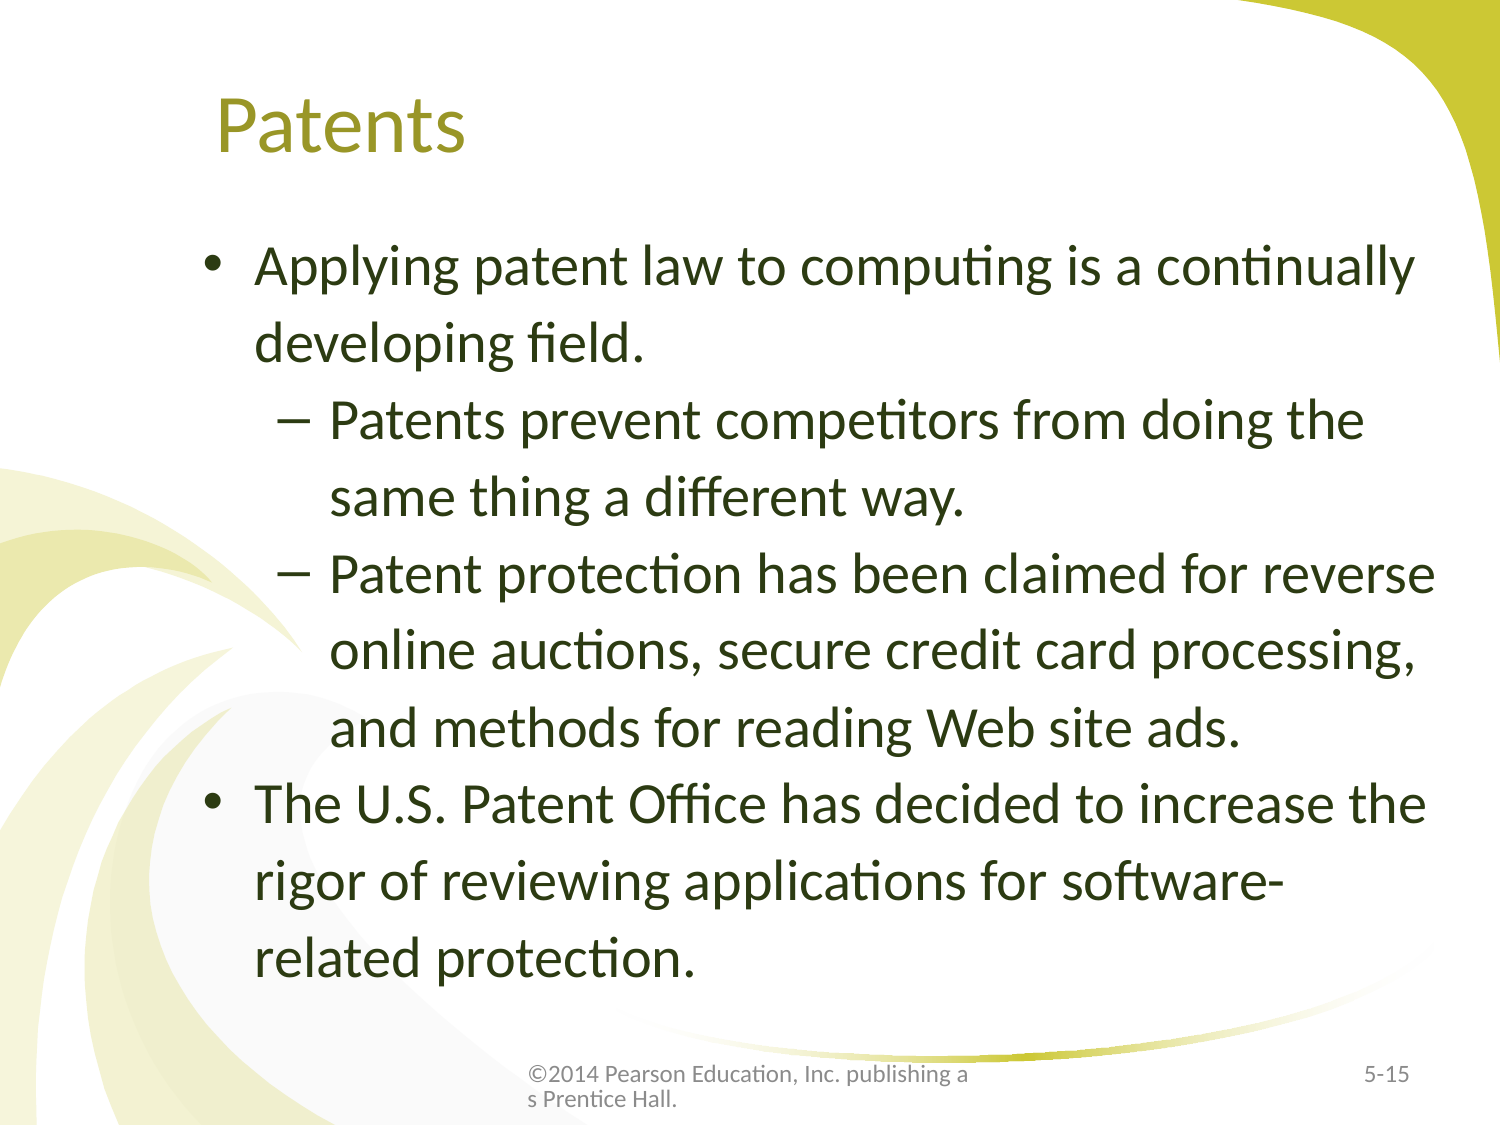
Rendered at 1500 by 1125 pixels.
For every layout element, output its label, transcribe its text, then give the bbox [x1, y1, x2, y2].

list Applying patent law to computing is a continually developing field. Patents prevent competitors from doing the same thing a different way. Patent protection has been claimed for reverse online auctions, secure credit card processing, and methods for reading Web site ads. The U.S. Patent Office has decided to increase the rigor of reviewing applications for software-related protection. [187, 212, 1463, 1000]
footer ©2014 Pearson Education, Inc. publishing as Prentice Hall. [512, 1042, 988, 1103]
title Patents [200, 37, 1438, 200]
slide_number 5-15 [1074, 1042, 1425, 1103]
